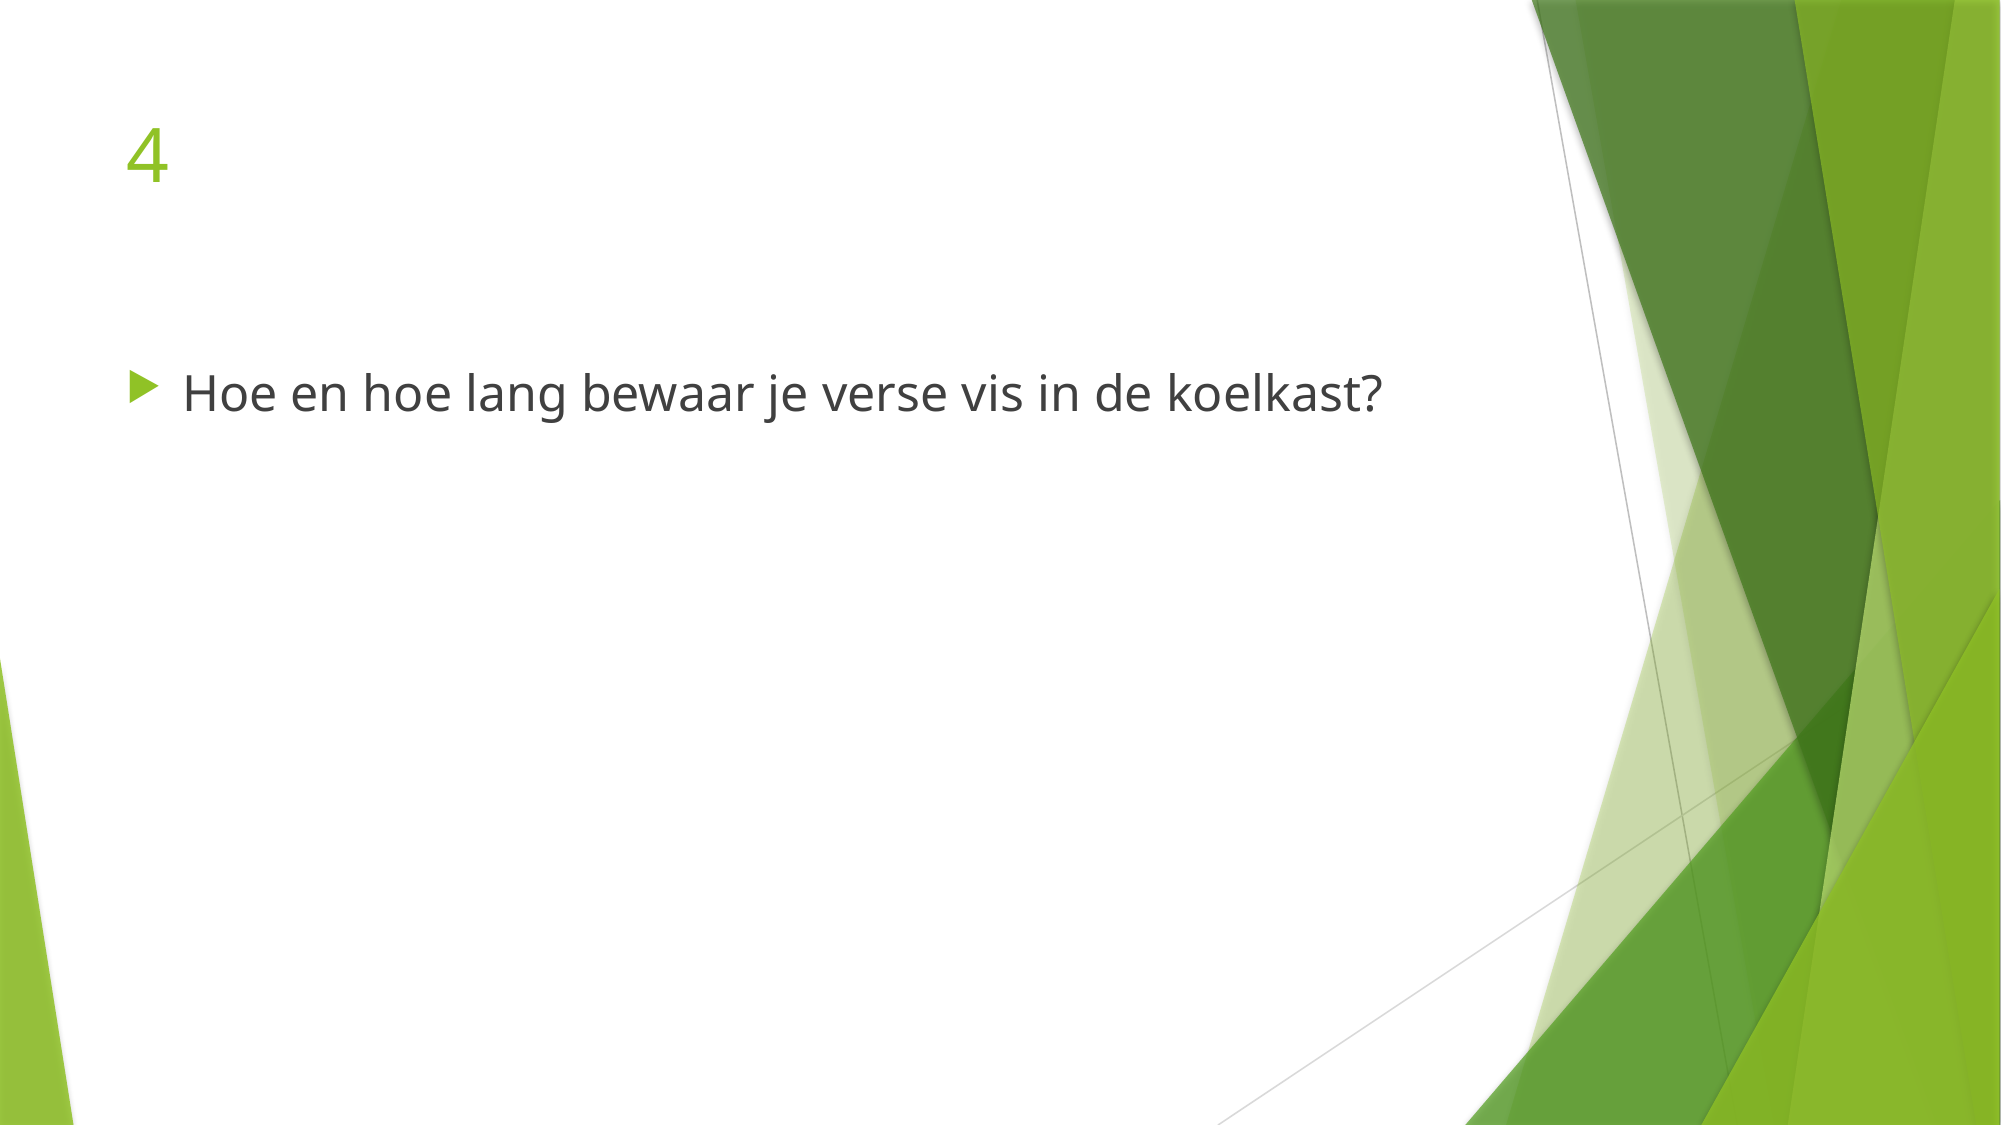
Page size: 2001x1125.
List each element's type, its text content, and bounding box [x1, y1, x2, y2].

list Hoe en hoe lang bewaar je verse vis in de koelkast? [111, 354, 1522, 992]
title 4 [111, 99, 1522, 317]
